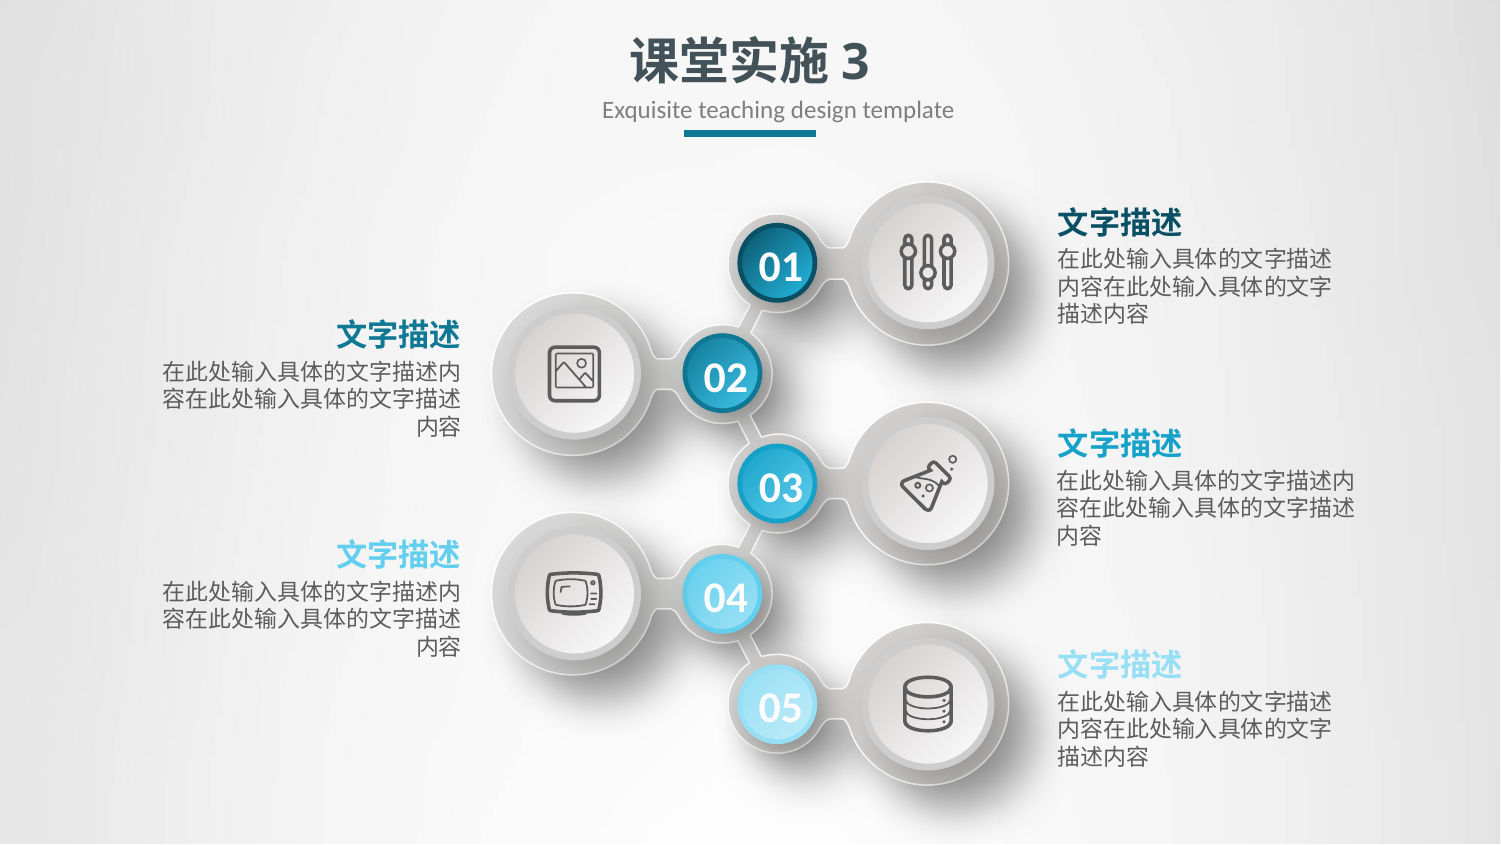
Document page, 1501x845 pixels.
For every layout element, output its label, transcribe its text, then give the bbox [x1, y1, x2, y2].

title 课堂实施3 [226, 0, 1275, 120]
text_box Exquisite teaching design template [590, 88, 967, 130]
picture [0, 0, 1501, 844]
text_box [1042, 637, 1371, 779]
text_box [139, 307, 477, 449]
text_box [139, 527, 477, 669]
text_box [1042, 195, 1371, 337]
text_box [491, 181, 1009, 786]
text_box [1042, 416, 1382, 558]
